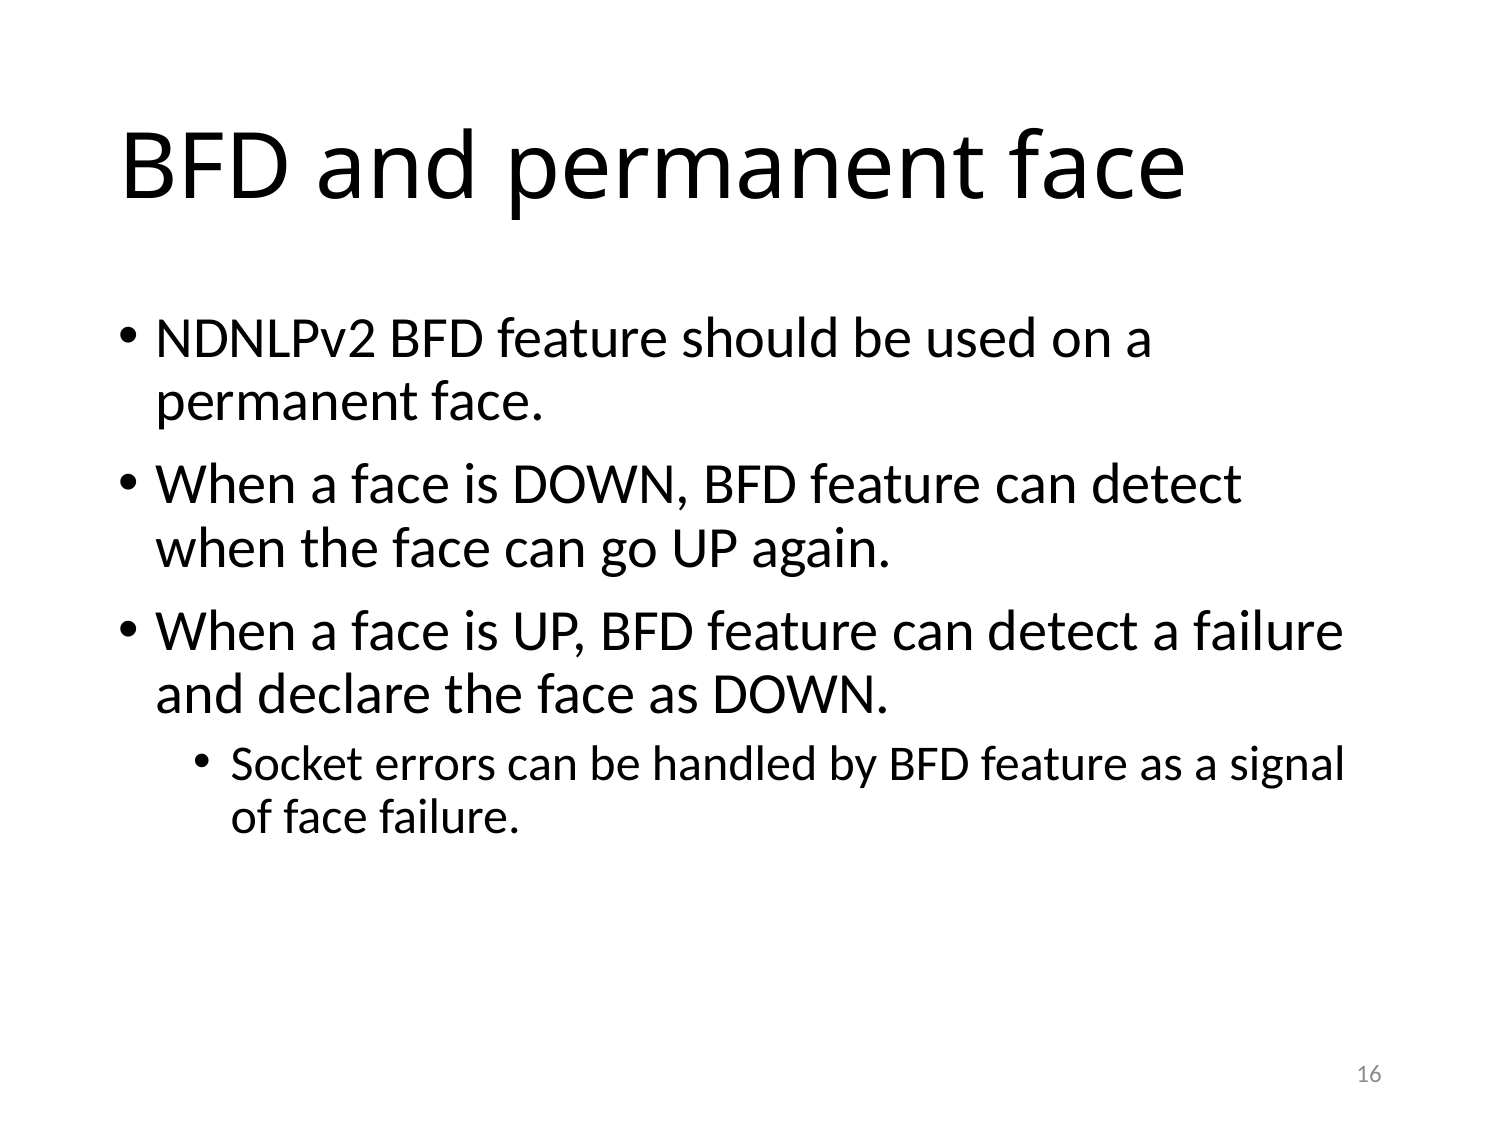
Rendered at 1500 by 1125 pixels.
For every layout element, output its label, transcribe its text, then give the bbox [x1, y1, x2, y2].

list NDNLPv2 BFD feature should be used on a permanent face. When a face is DOWN, BFD feature can detect when the face can go UP again. When a face is UP, BFD feature can detect a failure and declare the face as DOWN. Socket errors can be handled by BFD feature as a signal of face failure. [103, 299, 1397, 1014]
slide_number 16 [1059, 1042, 1397, 1103]
title BFD and permanent face [103, 59, 1397, 278]
